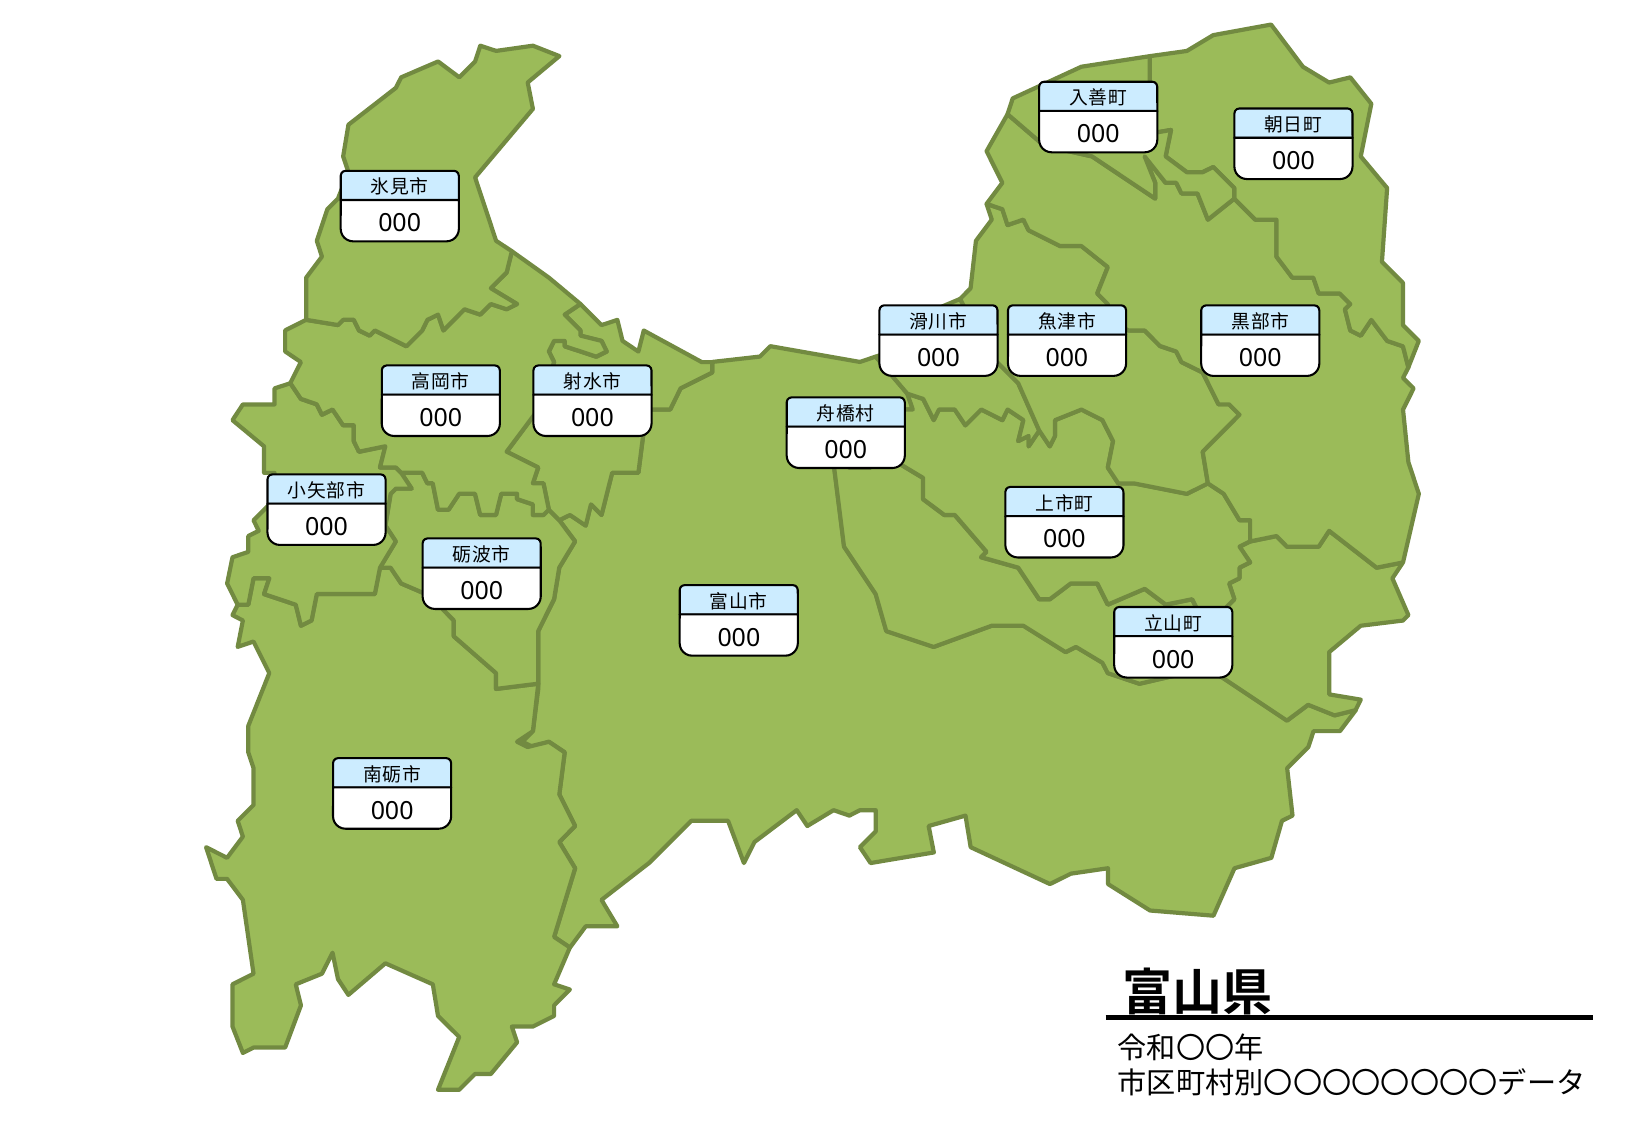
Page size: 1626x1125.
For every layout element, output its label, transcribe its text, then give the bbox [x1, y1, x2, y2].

text_box 令和〇〇年 市区町村別〇〇〇〇〇〇〇〇データ [1103, 1022, 1601, 1107]
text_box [679, 584, 799, 656]
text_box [786, 397, 906, 469]
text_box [879, 305, 998, 377]
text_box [381, 365, 501, 437]
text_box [267, 474, 386, 546]
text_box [1113, 606, 1233, 678]
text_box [422, 538, 541, 610]
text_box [1200, 305, 1320, 377]
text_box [340, 170, 460, 242]
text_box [1007, 305, 1127, 377]
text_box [332, 757, 452, 829]
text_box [205, 24, 1420, 1091]
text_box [1038, 81, 1158, 153]
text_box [1005, 486, 1124, 558]
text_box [1234, 108, 1353, 180]
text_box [533, 365, 652, 437]
